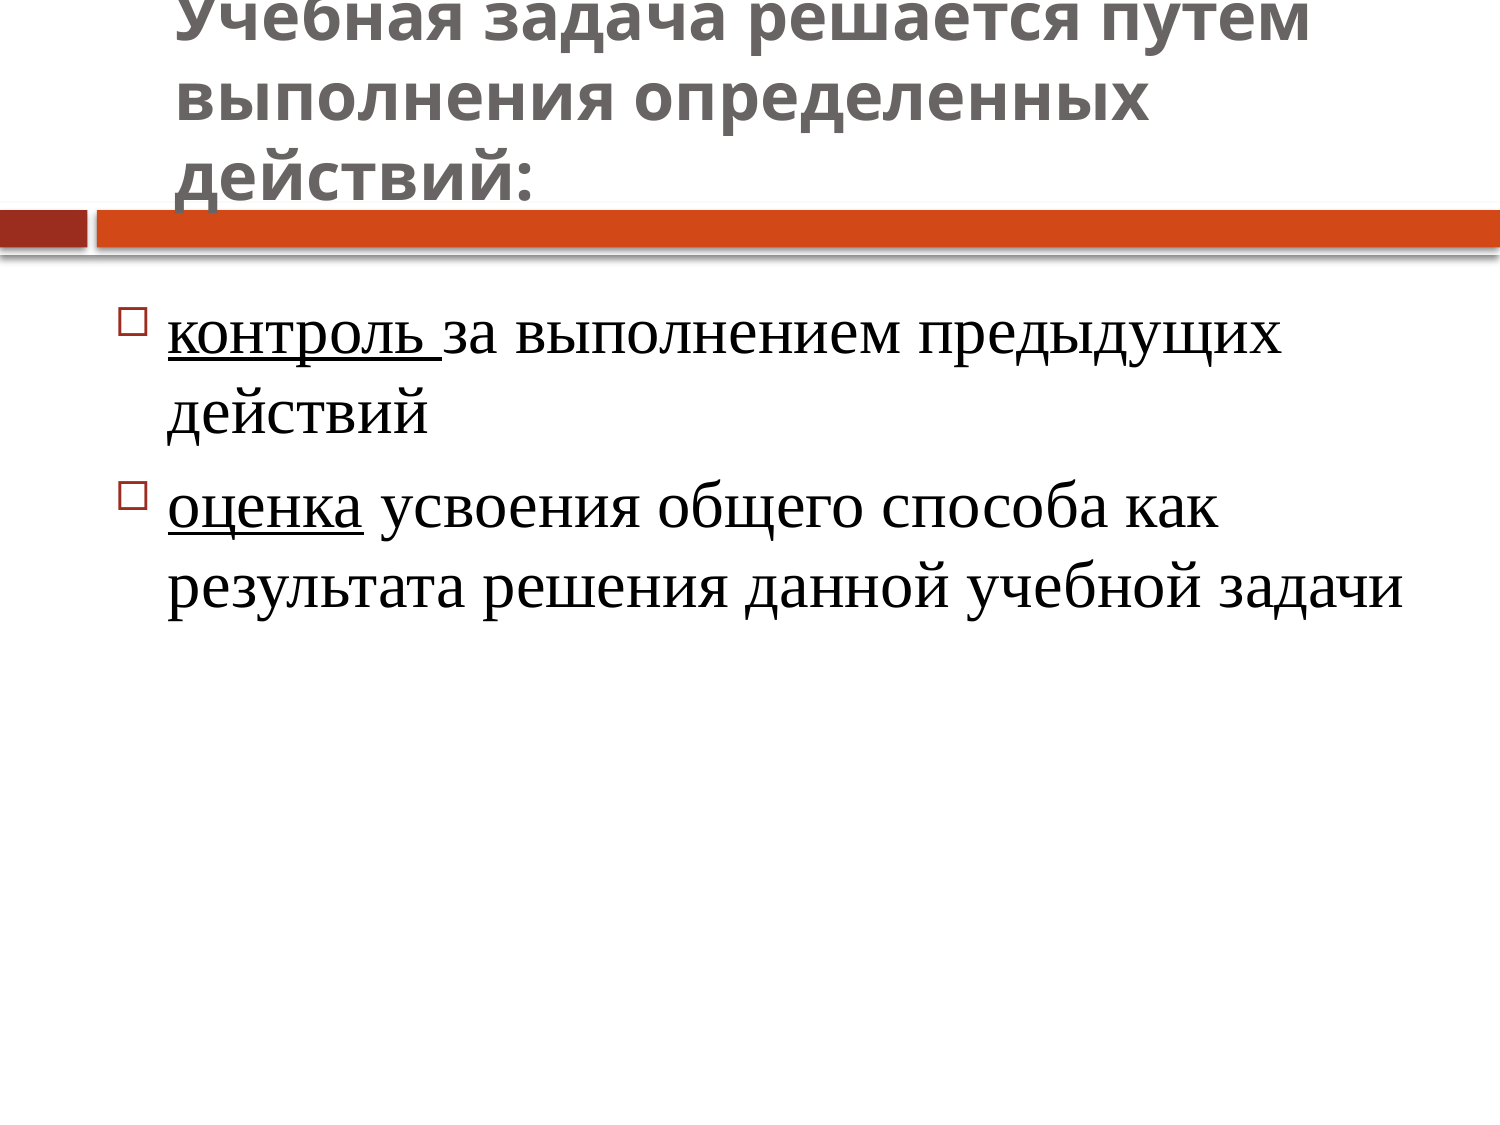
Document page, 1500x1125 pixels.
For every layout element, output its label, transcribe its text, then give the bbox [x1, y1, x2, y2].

title Учебная задача решается путем выполнения определенных действий: [159, 0, 1407, 188]
list контроль за выполнением предыдущих действий оценка усвоения общего способа как результата решения данной учебной задачи [100, 278, 1438, 1000]
